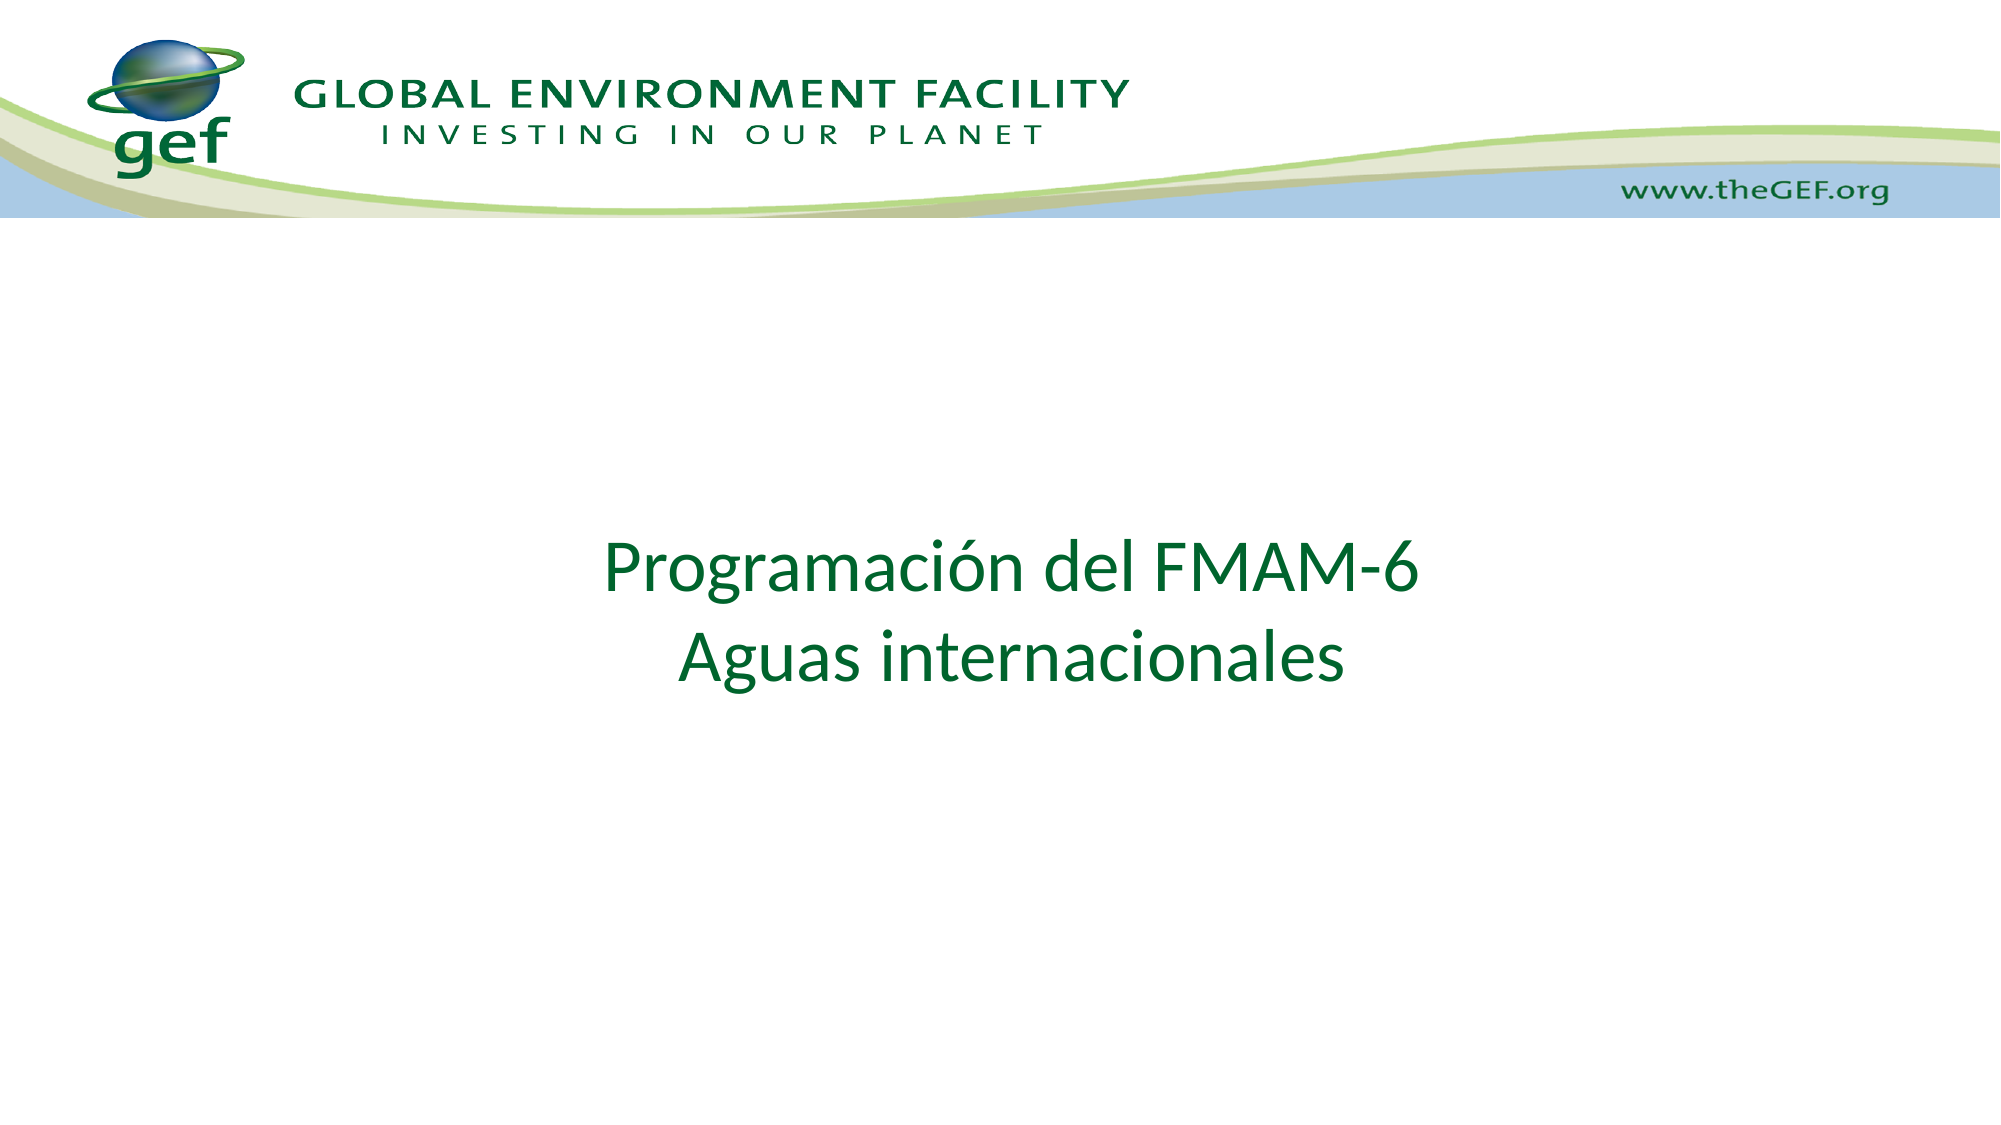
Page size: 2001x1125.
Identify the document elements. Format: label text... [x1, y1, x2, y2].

picture [0, 12, 2000, 218]
title Programación del FMAM-6 Aguas internacionales [337, 524, 1688, 688]
